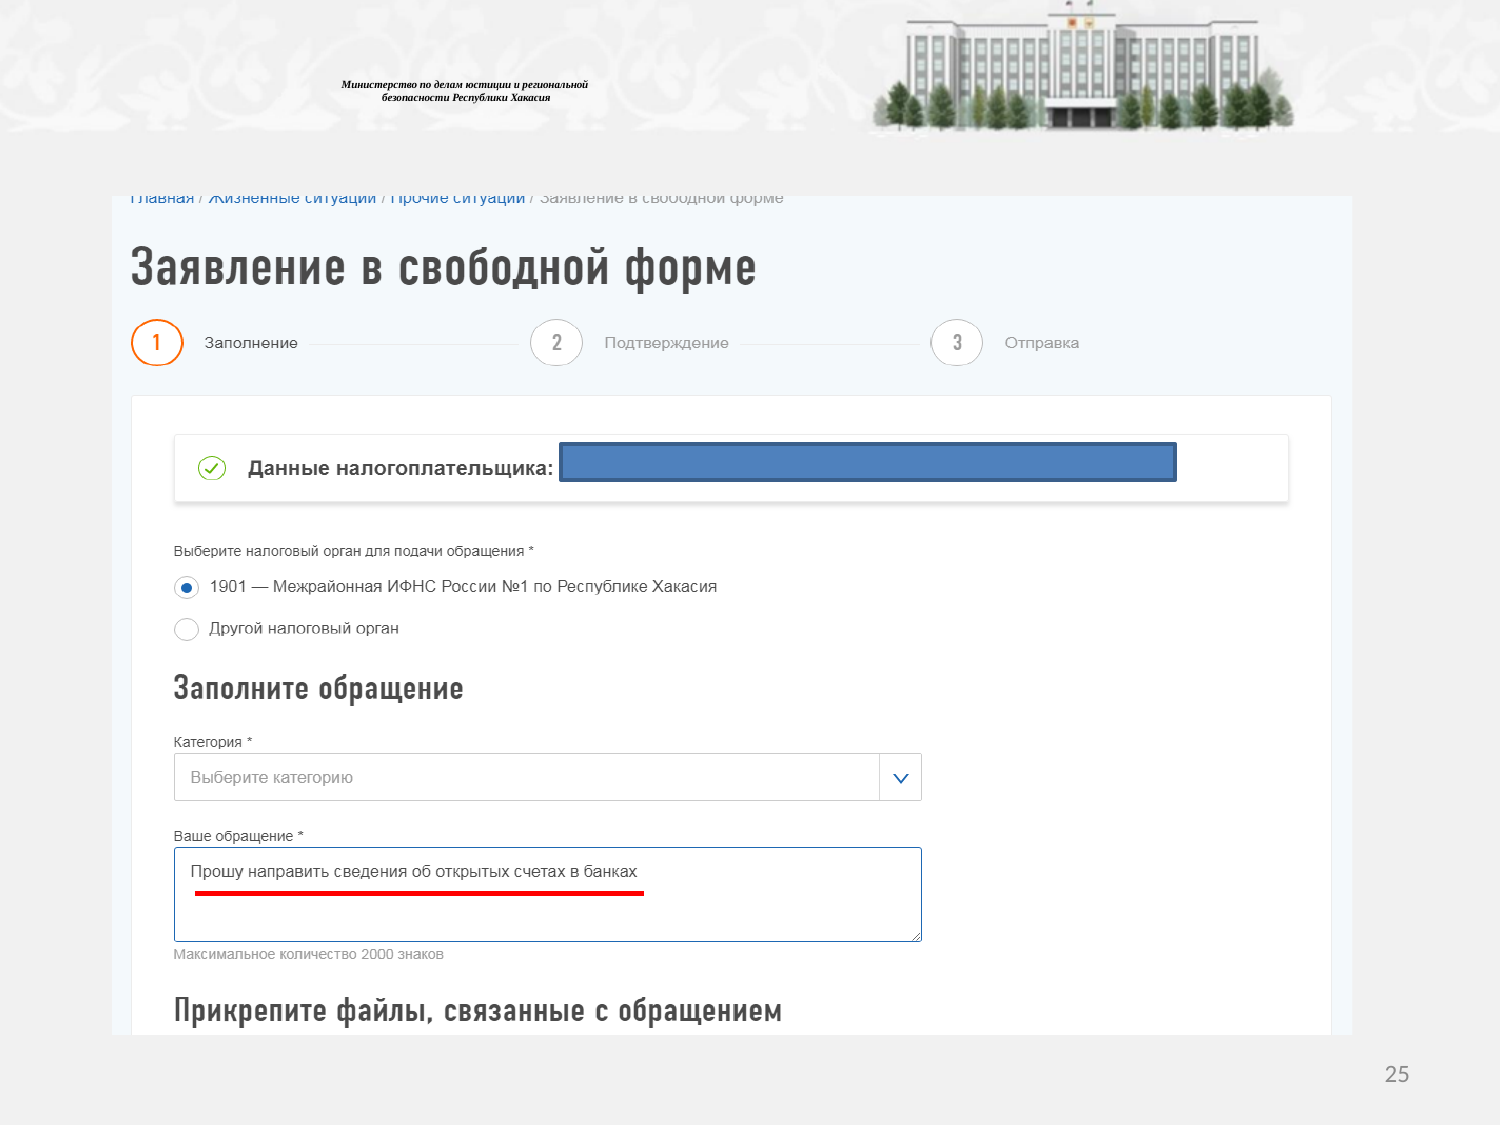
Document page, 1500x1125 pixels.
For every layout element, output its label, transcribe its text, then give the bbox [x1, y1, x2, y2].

slide_number 25 [1074, 1042, 1425, 1103]
picture [0, 0, 1500, 1125]
title Министерство по делам юстиции и региональной безопасности Республики Хакасия [76, 42, 857, 149]
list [111, 195, 1353, 1036]
